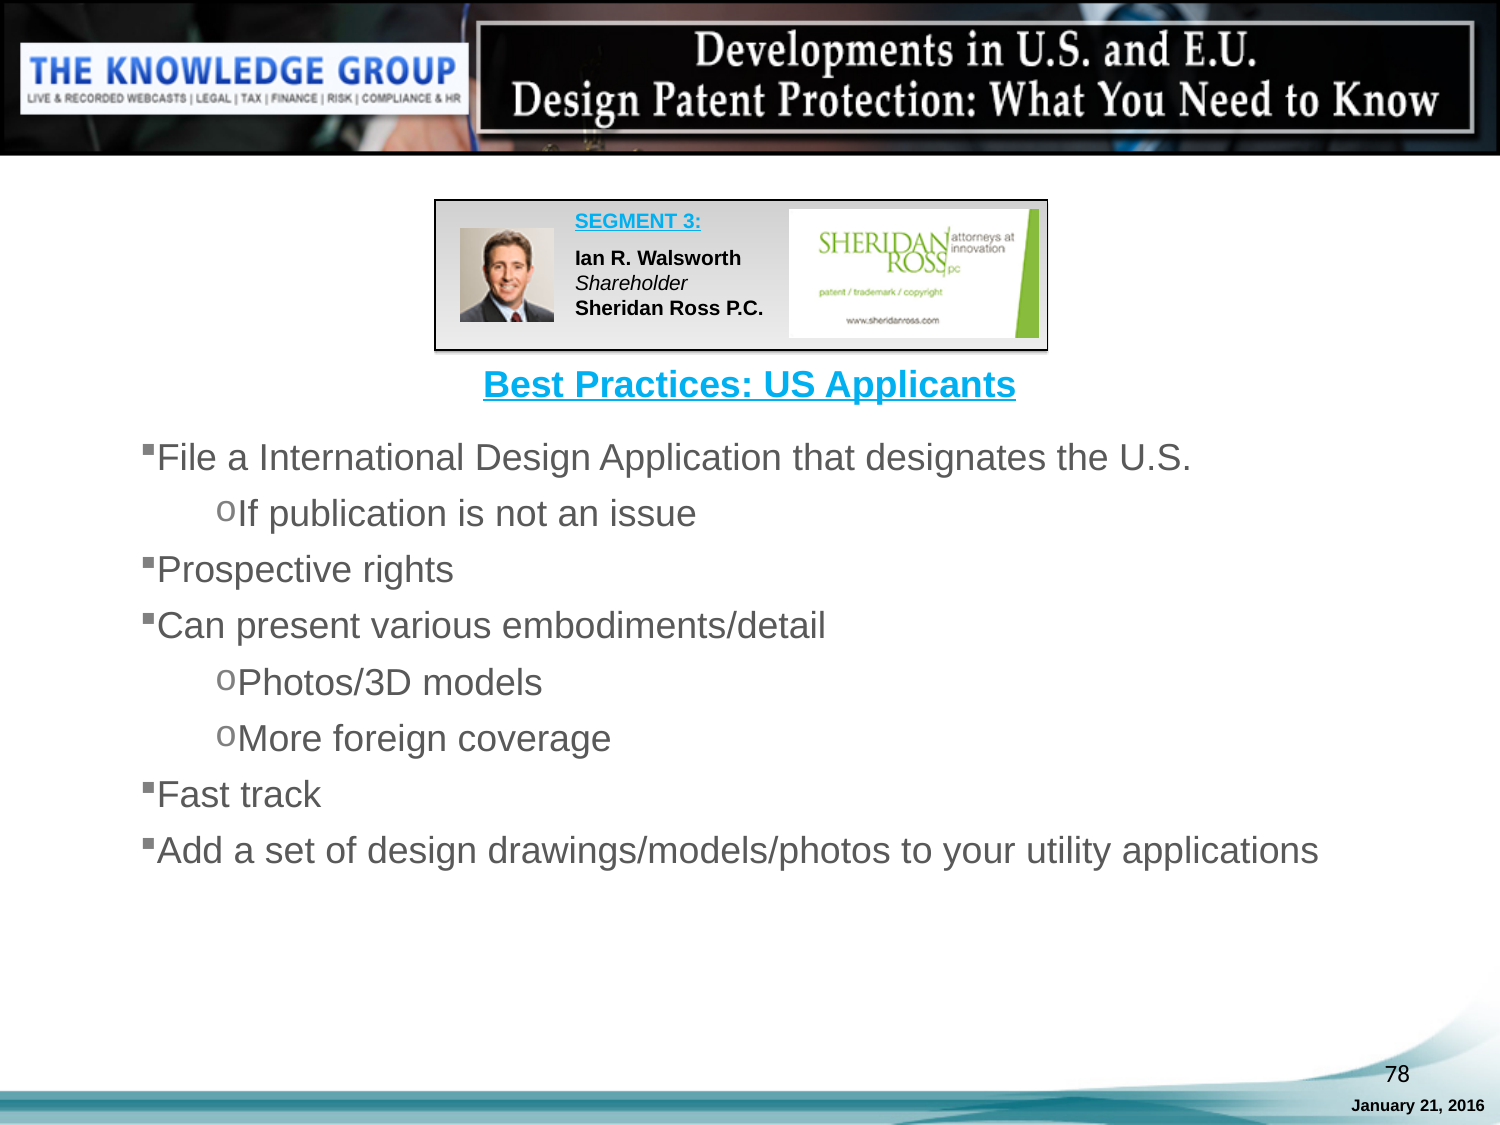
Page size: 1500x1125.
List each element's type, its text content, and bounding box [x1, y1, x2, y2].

picture [0, 0, 1500, 352]
text_box File a International Design Application that designates the U.S. If publication is not an issue Prospective rights Can present various embodiments/detail Photos/3D models More foreign coverage Fast track Add a set of design drawings/models/photos to your utility applications [50, 425, 1450, 879]
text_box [434, 199, 1048, 351]
slide_number 78 [1074, 1042, 1425, 1103]
text_box Best Practices: US Applicants [0, 352, 1500, 412]
text_box January 21, 2016 [1100, 1087, 1500, 1123]
picture [0, 412, 1500, 1125]
